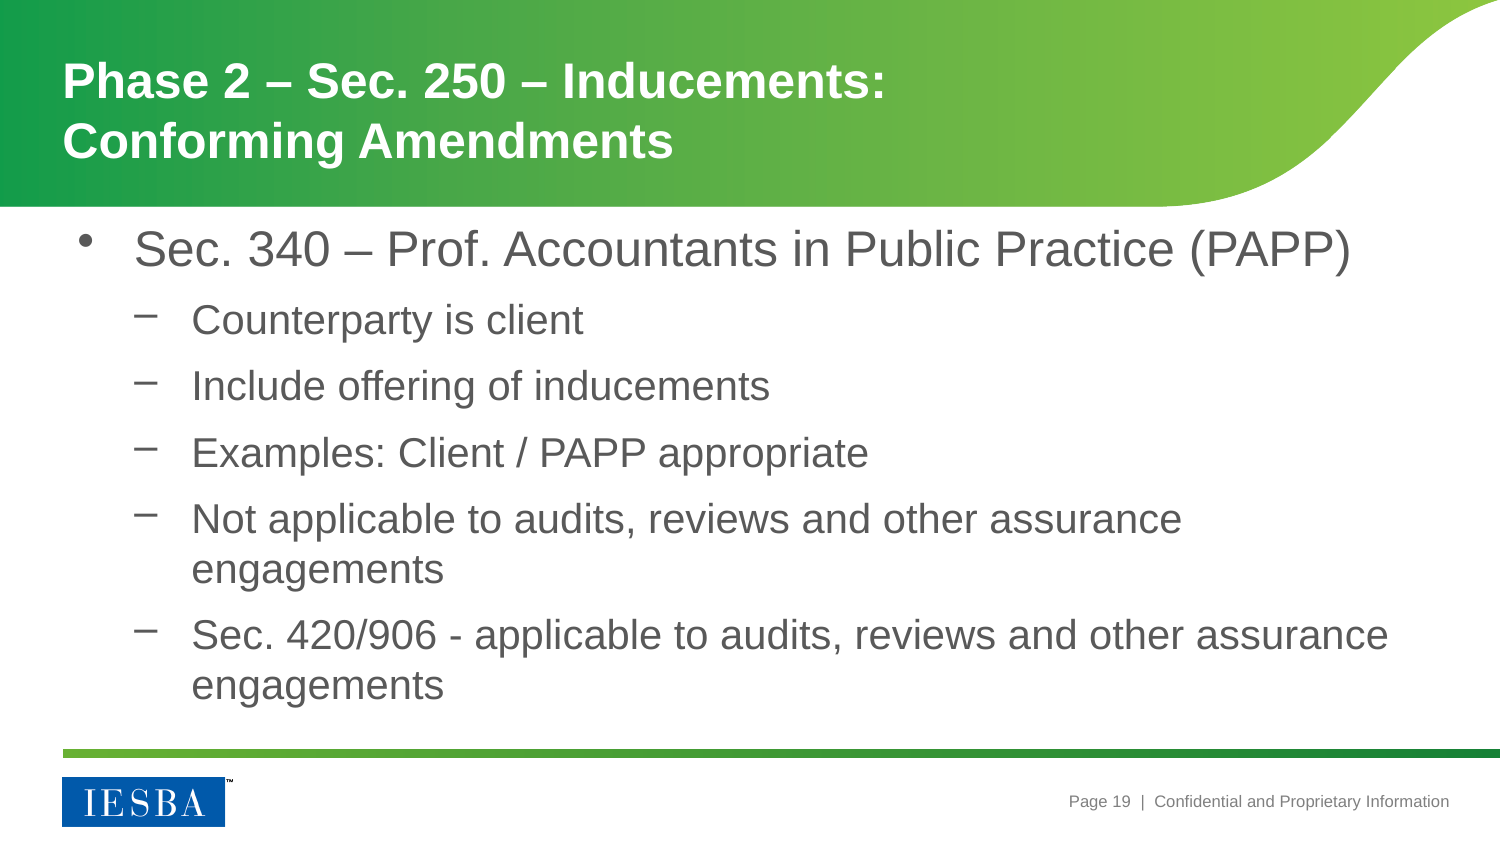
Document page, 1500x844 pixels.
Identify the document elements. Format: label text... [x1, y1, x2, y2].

picture [62, 777, 233, 827]
title Phase 2 – Sec. 250 – Inducements: Conforming Amendments [62, 75, 1300, 142]
picture [0, 0, 1500, 207]
list Sec. 340 – Prof. Accountants in Public Practice (PAPP) Counterparty is client Include offering of inducements Examples: Client / PAPP appropriate Not applicable to audits, reviews and other assurance engagements Sec. 420/906 - applicable to audits, reviews and other assurance engagements [62, 209, 1450, 747]
